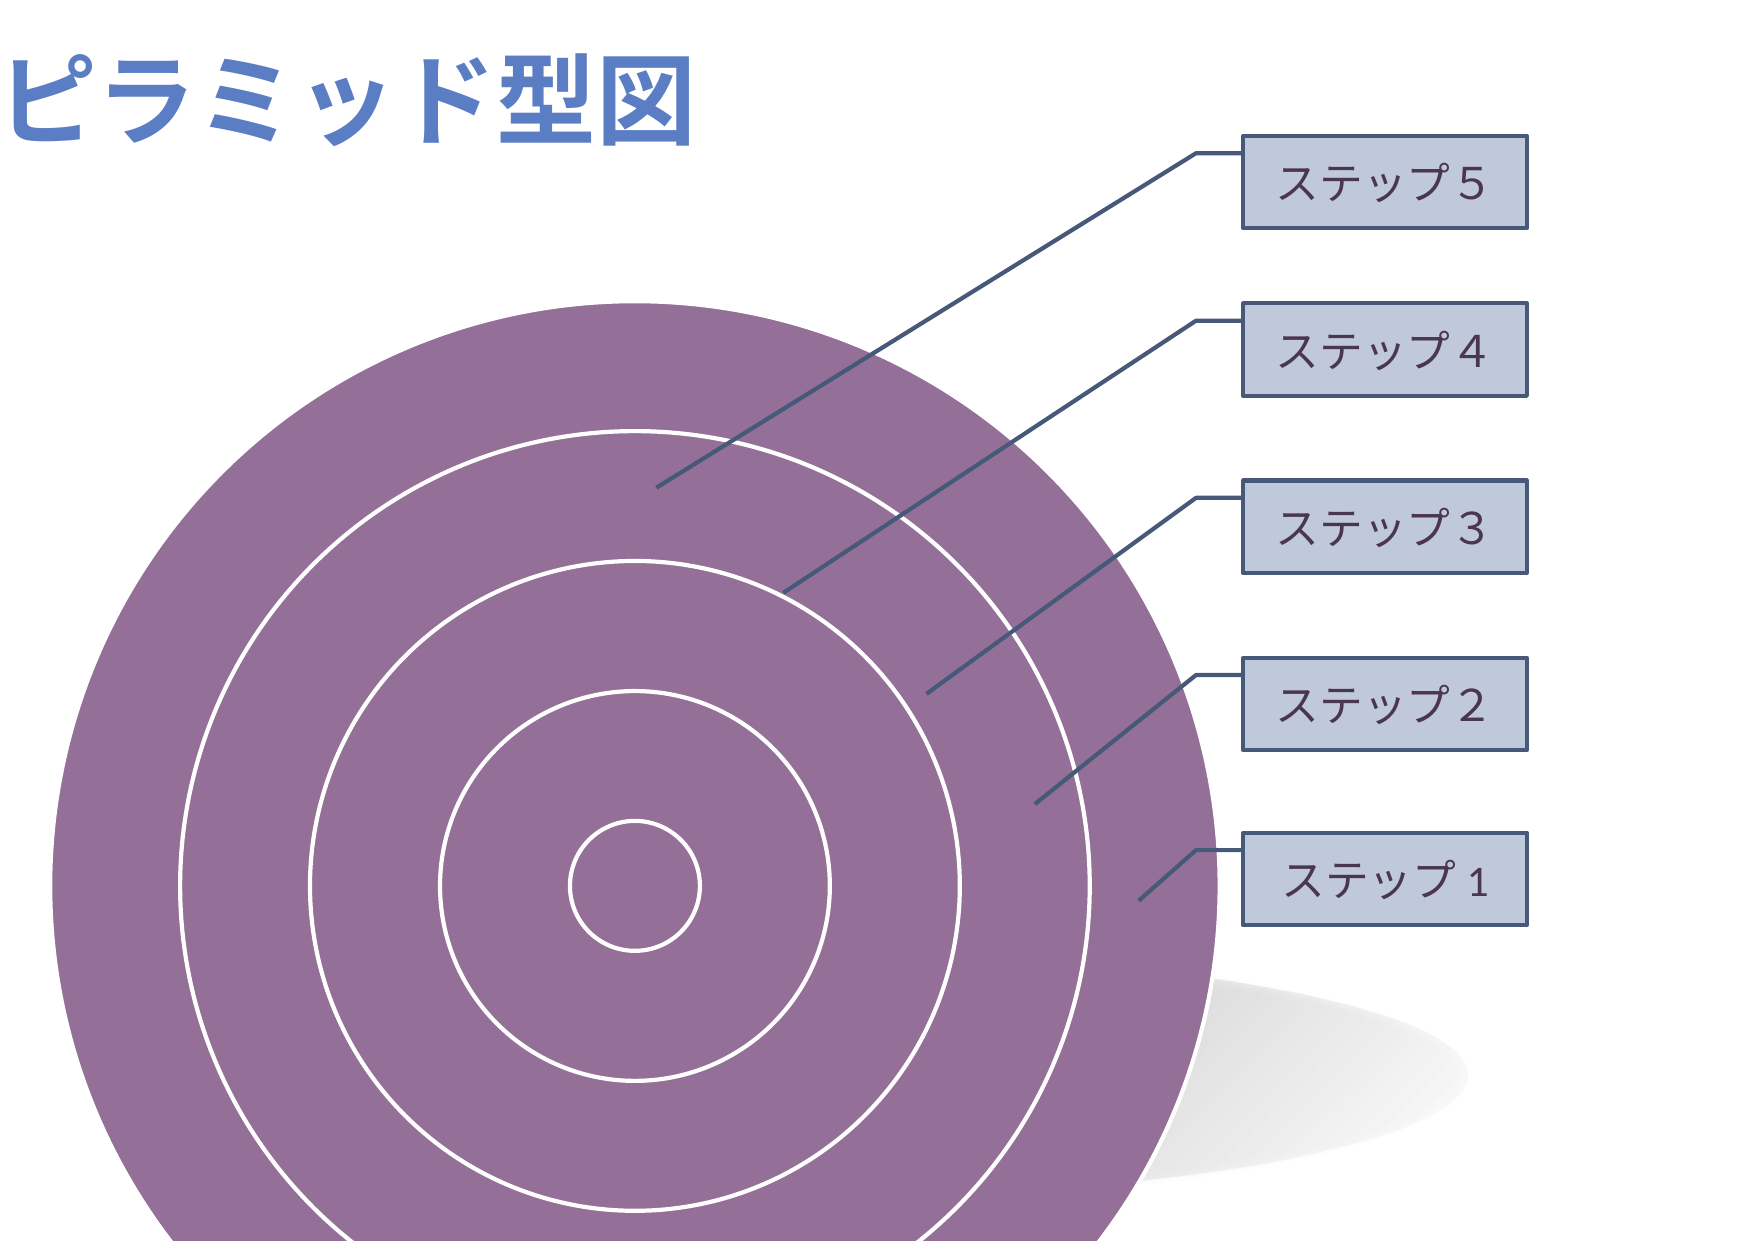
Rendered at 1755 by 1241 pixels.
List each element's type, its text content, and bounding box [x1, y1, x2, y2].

text_box ステップ５ [956, 134, 1529, 299]
text_box [1222, 978, 1469, 1171]
text_box ステップ４ [1222, 301, 1529, 398]
text_box ピラミッド型図 [0, 29, 712, 165]
text_box ステップ３ [1222, 478, 1529, 575]
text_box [49, 300, 1220, 1241]
text_box ステップ1 [1222, 831, 1529, 927]
text_box ステップ２ [1222, 656, 1529, 752]
